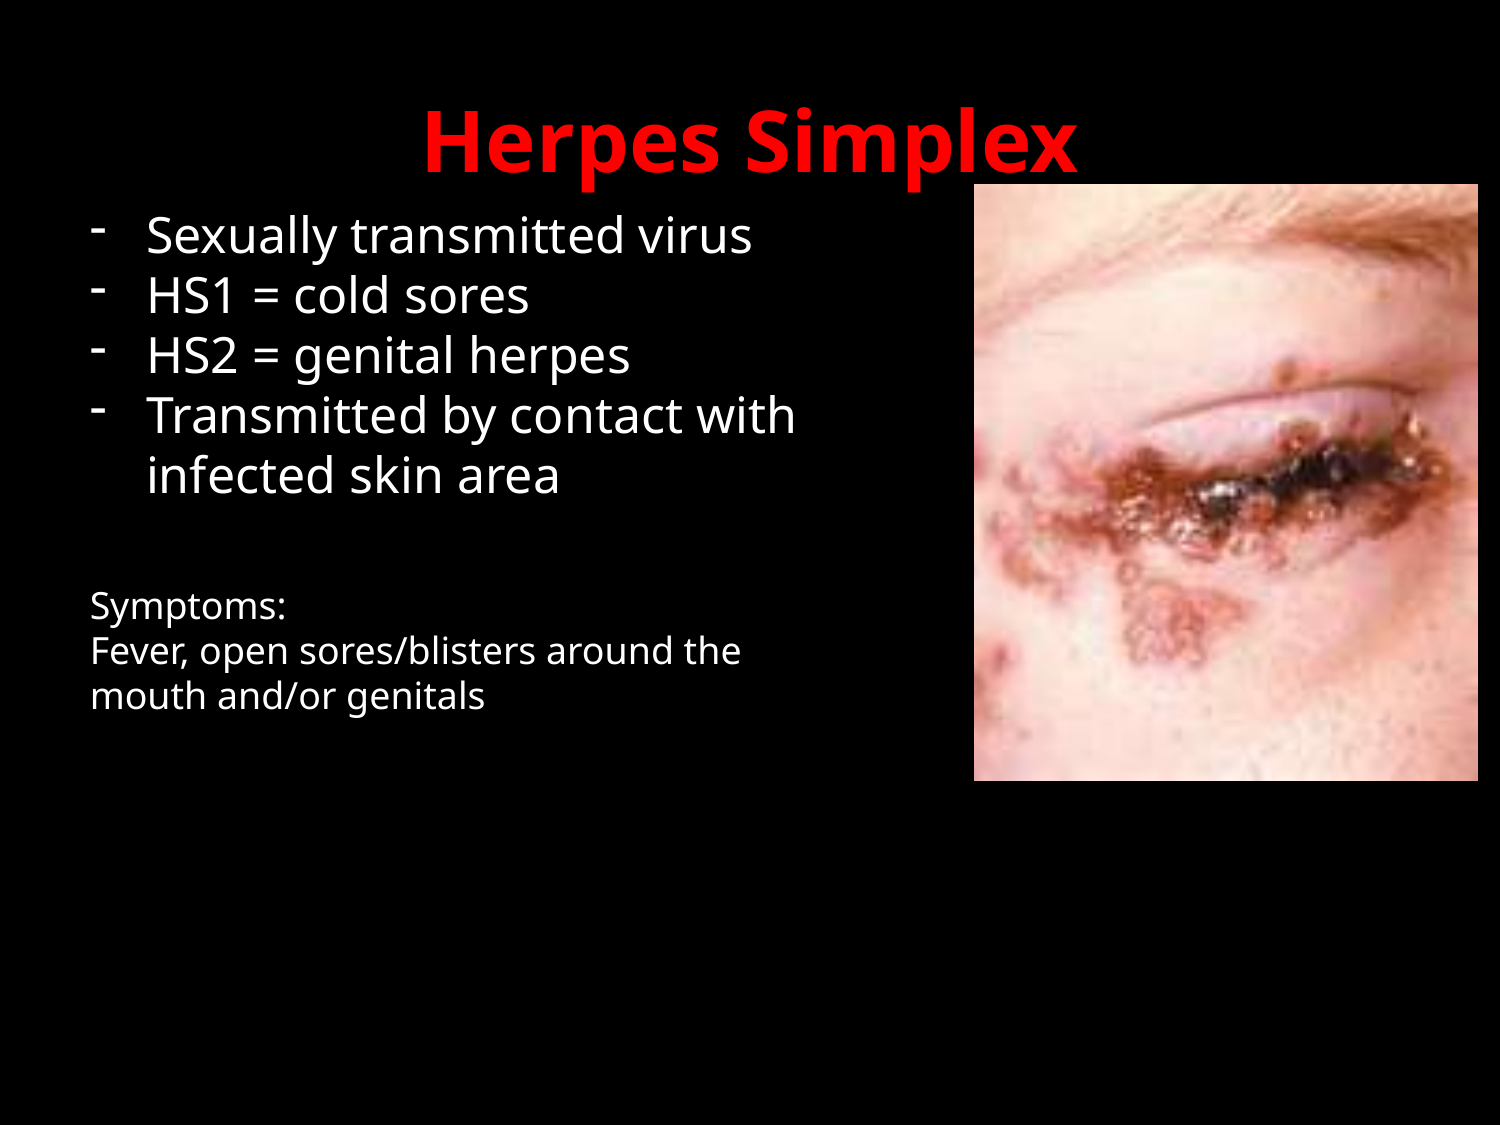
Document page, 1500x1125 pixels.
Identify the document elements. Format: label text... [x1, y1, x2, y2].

title Herpes Simplex [75, 45, 1425, 233]
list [974, 184, 1478, 781]
text_box Sexually transmitted virus HS1 = cold sores HS2 = genital herpes Transmitted by contact with infected skin area [74, 196, 892, 511]
text_box Symptoms: Fever, open sores/blisters around the mouth and/or genitals [74, 574, 833, 724]
